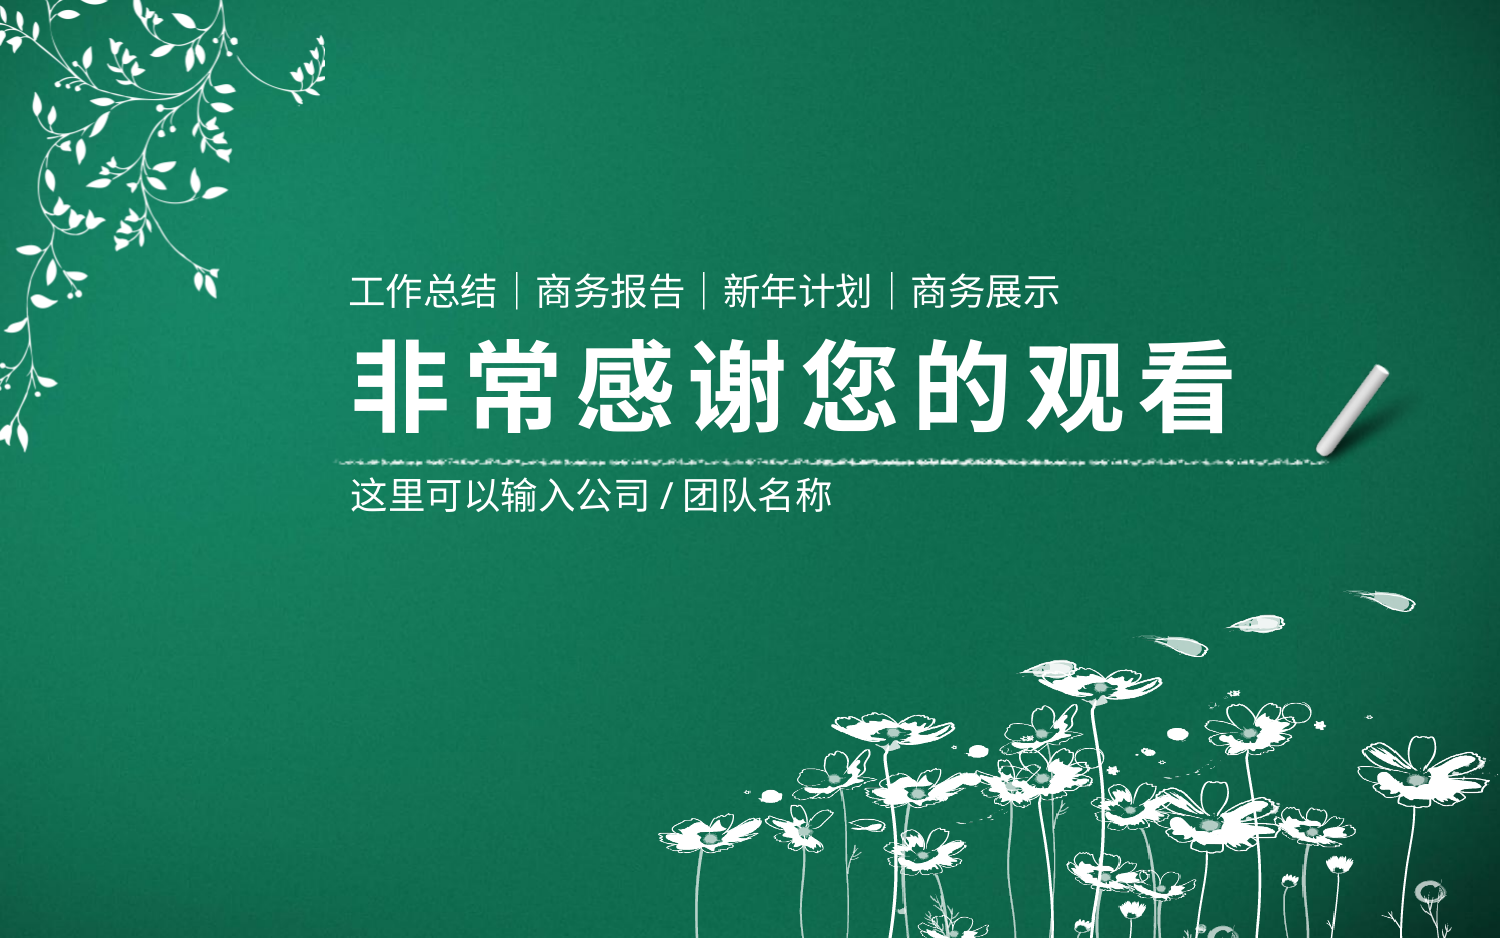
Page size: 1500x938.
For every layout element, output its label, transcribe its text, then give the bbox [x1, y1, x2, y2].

picture [0, 0, 1500, 938]
text_box 这里可以输入公司/团队名称 [339, 499, 942, 516]
text_box 非常感谢您的观看 [339, 319, 1400, 432]
text_box 工作总结│商务报告│新年计划│商务展示 [348, 267, 1362, 313]
